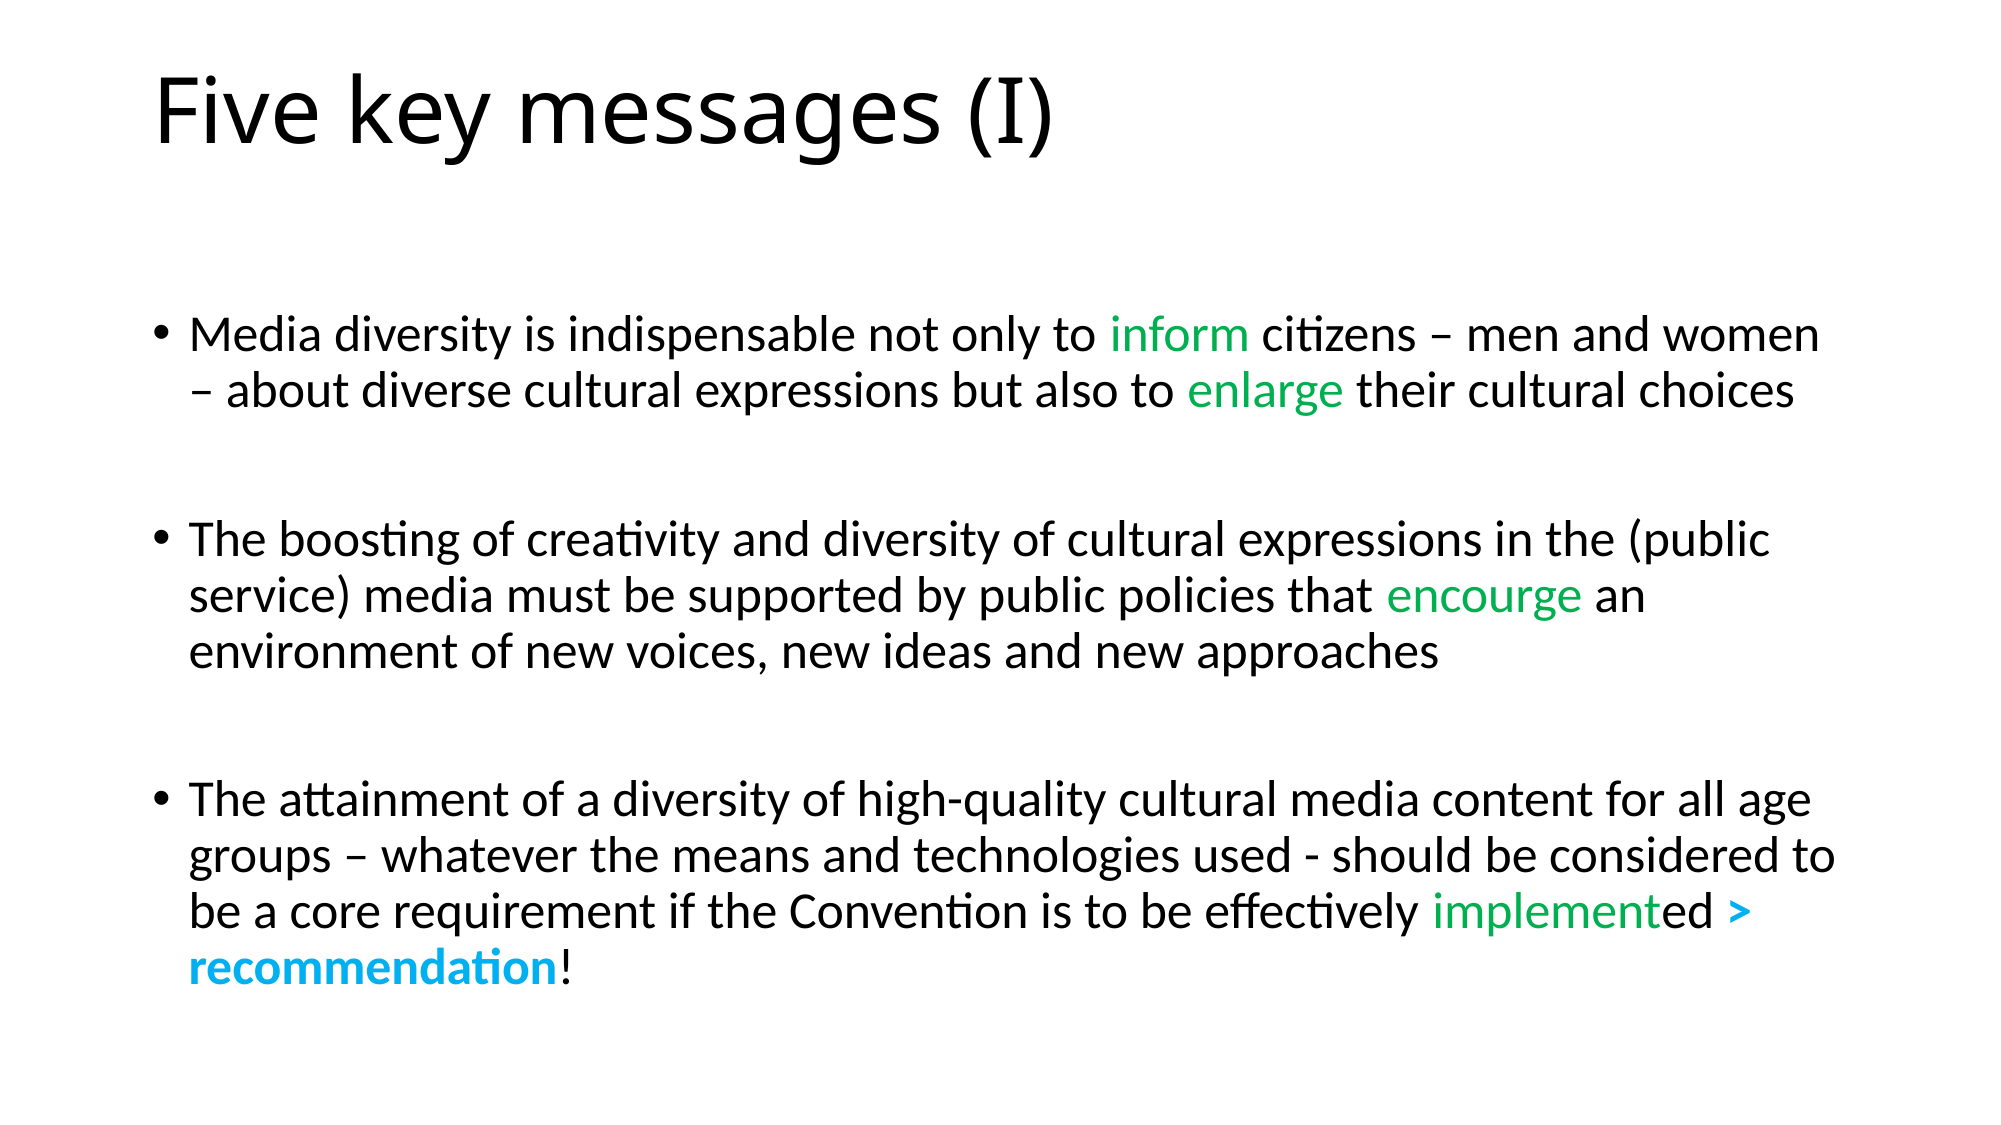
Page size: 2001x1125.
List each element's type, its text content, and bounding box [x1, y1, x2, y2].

title Five key messages (I) [137, 59, 1863, 278]
list Media diversity is indispensable not only to inform citizens – men and women – about diverse cultural expressions but also to enlarge their cultural choices The boosting of creativity and diversity of cultural expressions in the (public service) media must be supported by public policies that encourge an environment of new voices, new ideas and new approaches The attainment of a diversity of high-quality cultural media content for all age groups – whatever the means and technologies used - should be considered to be a core requirement if the Convention is to be effectively implemented > recommendation! [137, 299, 1863, 1014]
